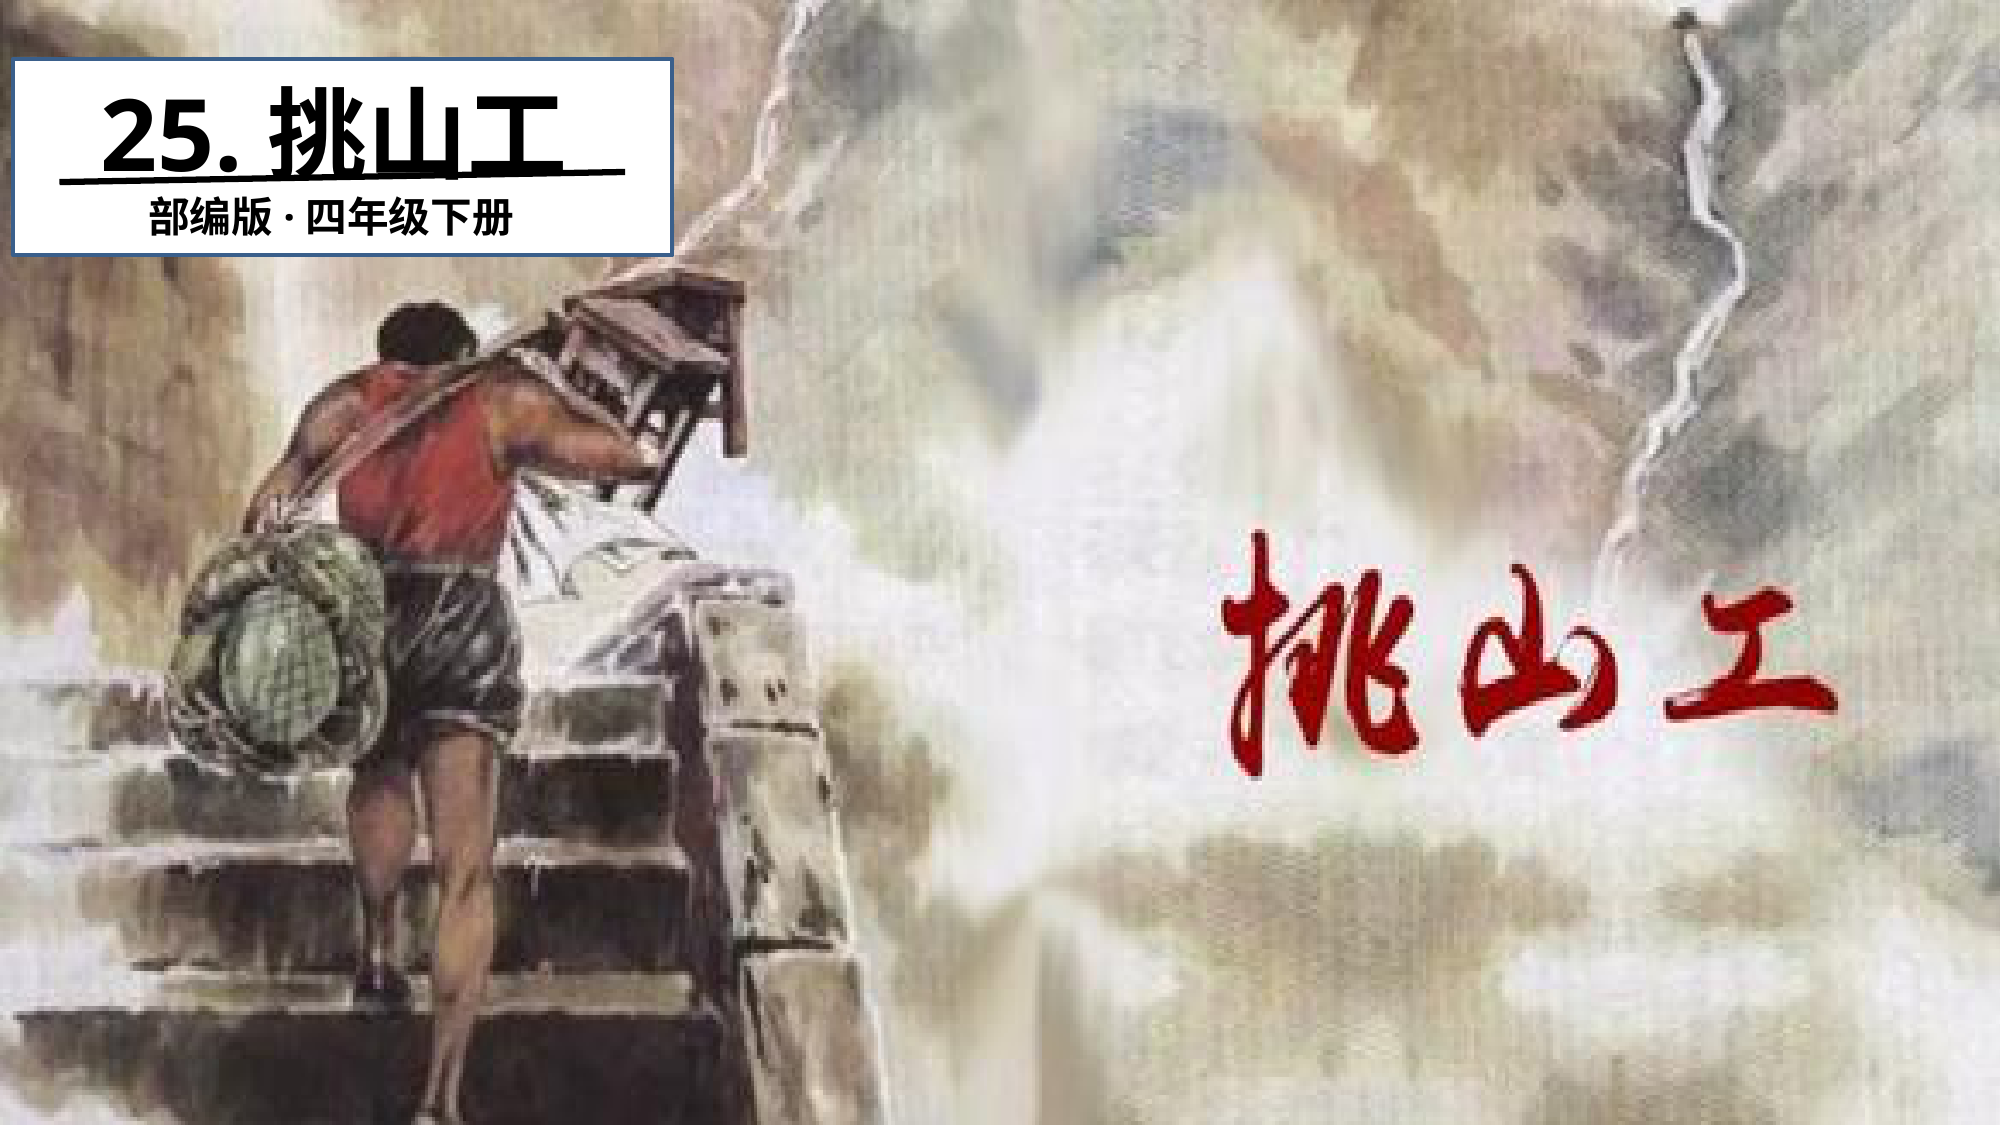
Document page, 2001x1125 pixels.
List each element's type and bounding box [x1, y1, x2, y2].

text_box [59, 171, 626, 183]
picture [0, 0, 2000, 1125]
